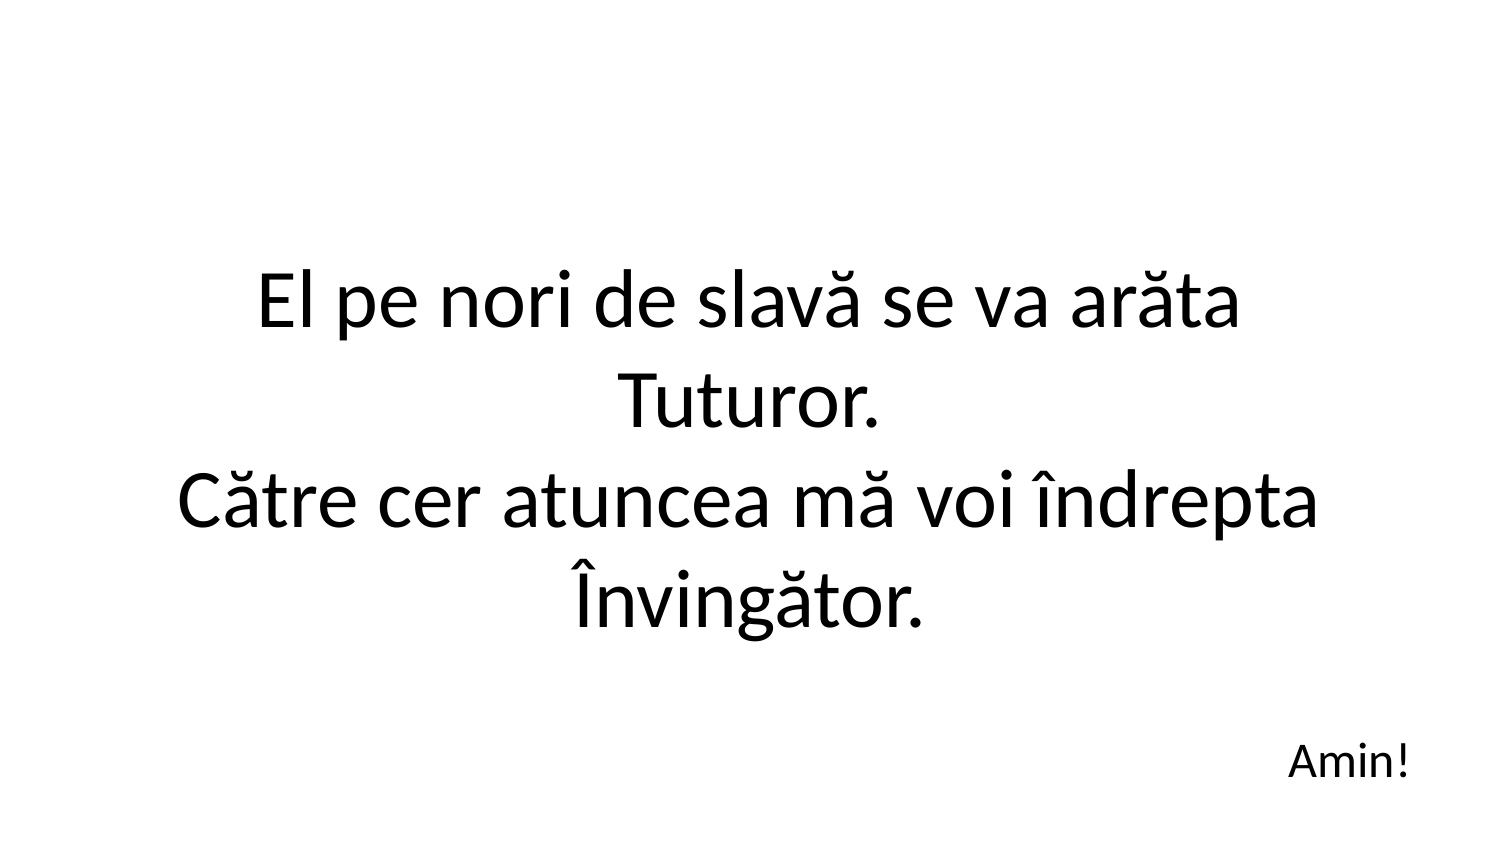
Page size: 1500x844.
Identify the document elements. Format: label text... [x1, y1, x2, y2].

text_box Amin! [1273, 674, 1427, 795]
text_box El pe nori de slavă se va arăta Tuturor. Către cer atuncea mă voi îndrepta Învingător. [163, 192, 1337, 652]
